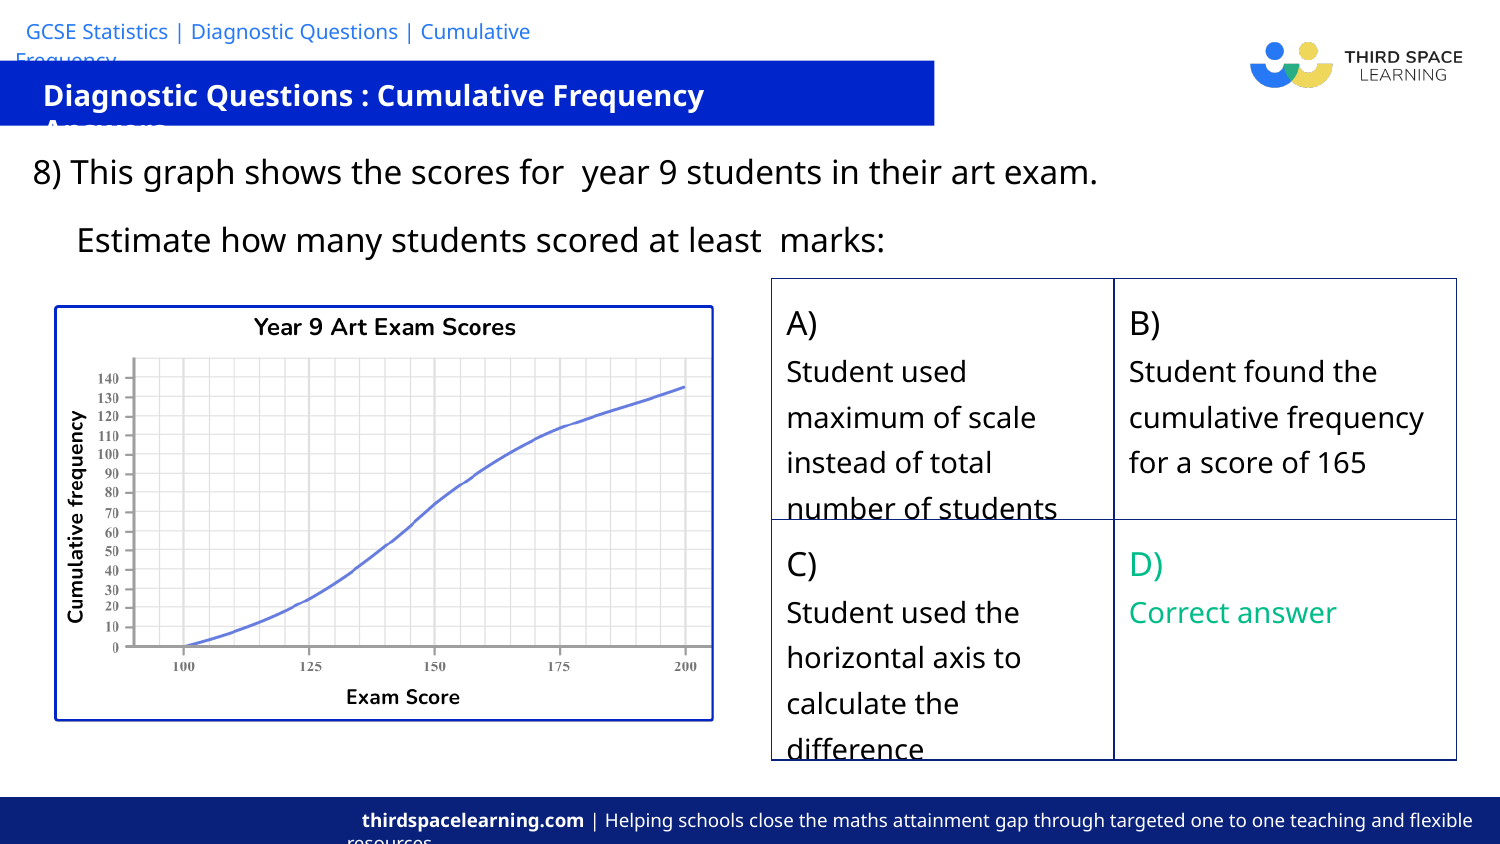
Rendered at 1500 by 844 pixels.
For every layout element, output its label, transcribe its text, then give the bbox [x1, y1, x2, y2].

picture [54, 305, 714, 723]
text_box Diagnostic Questions : Cumulative Frequency Answers [27, 61, 833, 162]
picture [1250, 33, 1465, 99]
